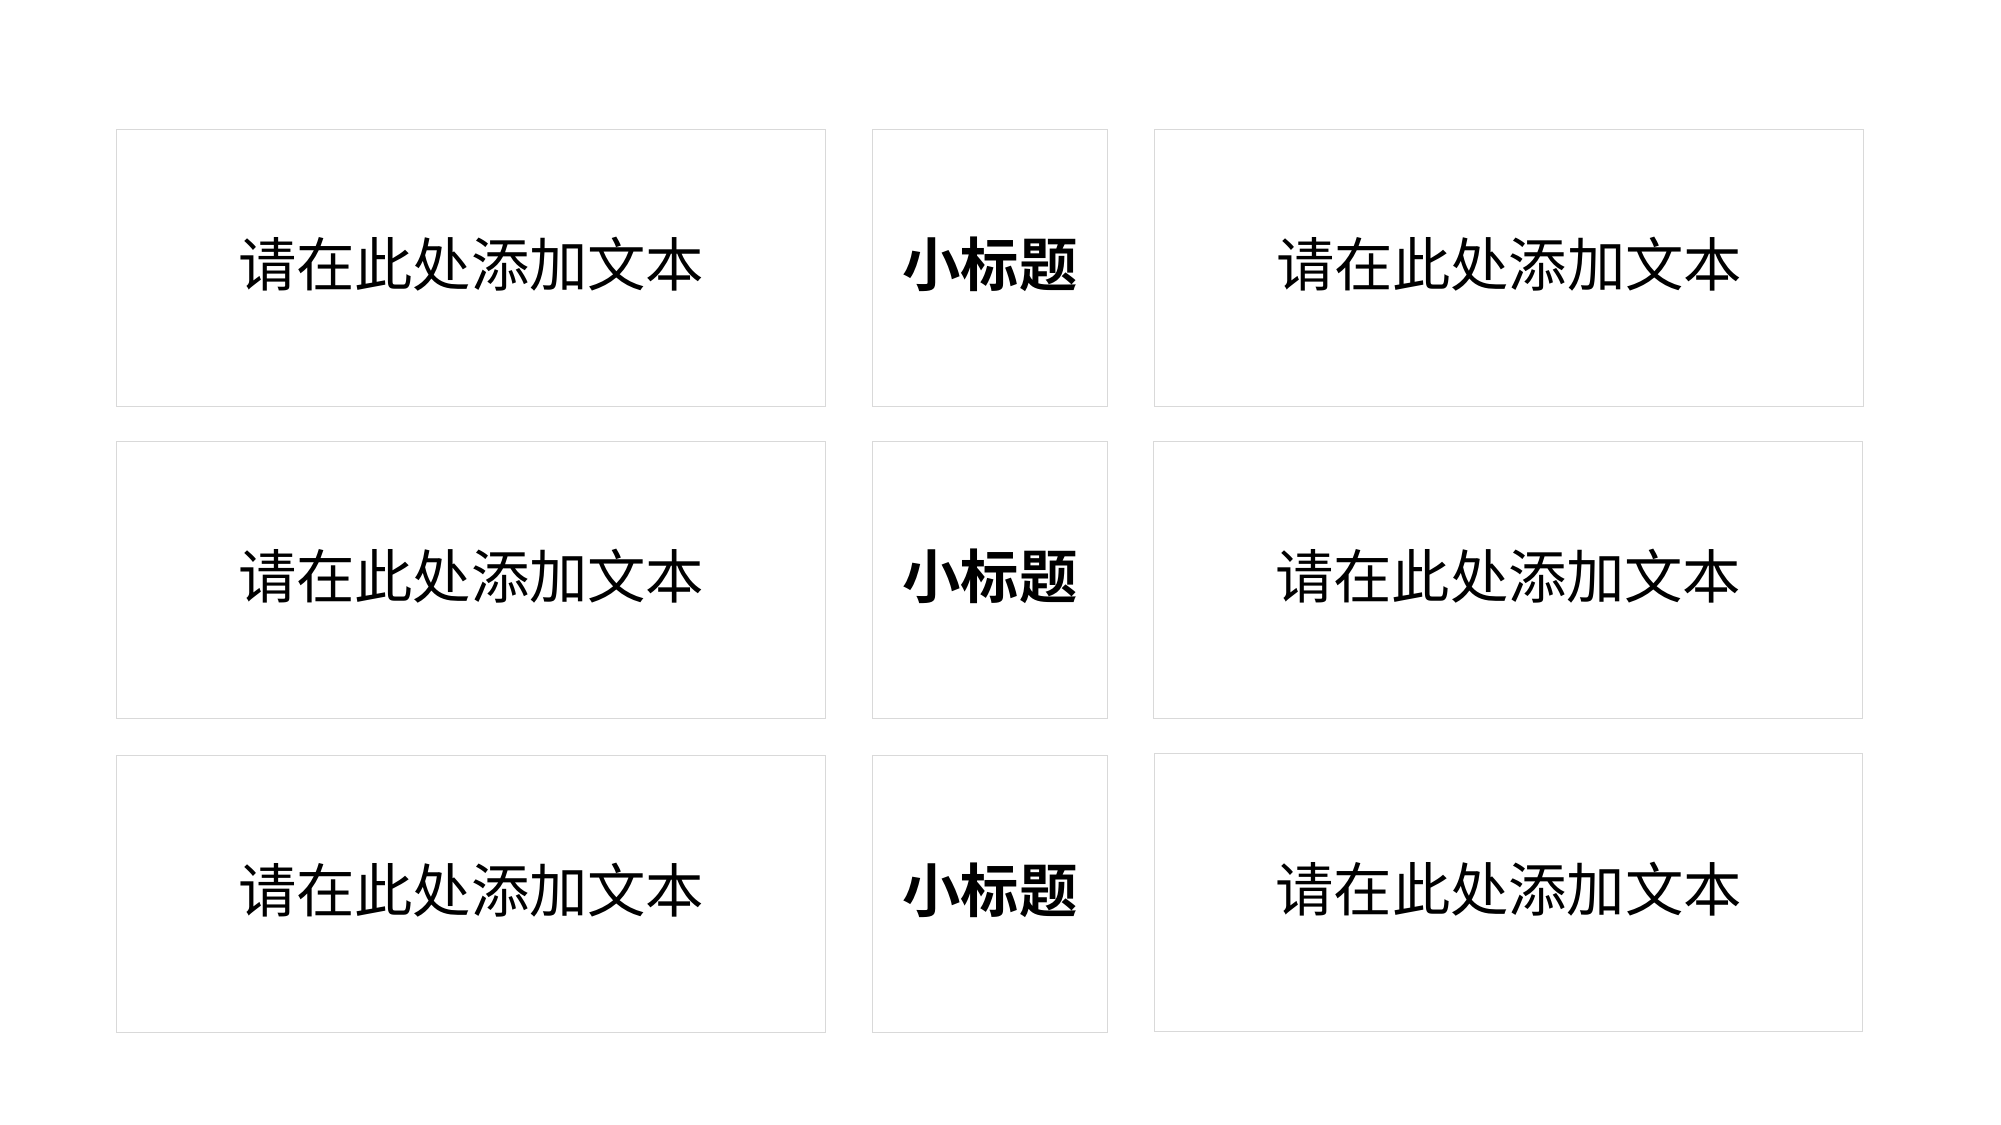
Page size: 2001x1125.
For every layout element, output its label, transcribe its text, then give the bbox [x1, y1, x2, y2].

text_box 小标题 [872, 129, 1108, 407]
text_box 请在此处添加文本 [116, 129, 826, 407]
text_box 小标题 [872, 441, 1108, 719]
text_box 请在此处添加文本 [116, 441, 826, 719]
text_box 请在此处添加文本 [1153, 441, 1863, 719]
text_box 请在此处添加文本 [116, 755, 826, 1033]
text_box 小标题 [872, 755, 1108, 1033]
text_box 请在此处添加文本 [1154, 753, 1863, 1032]
text_box 请在此处添加文本 [1154, 129, 1864, 407]
